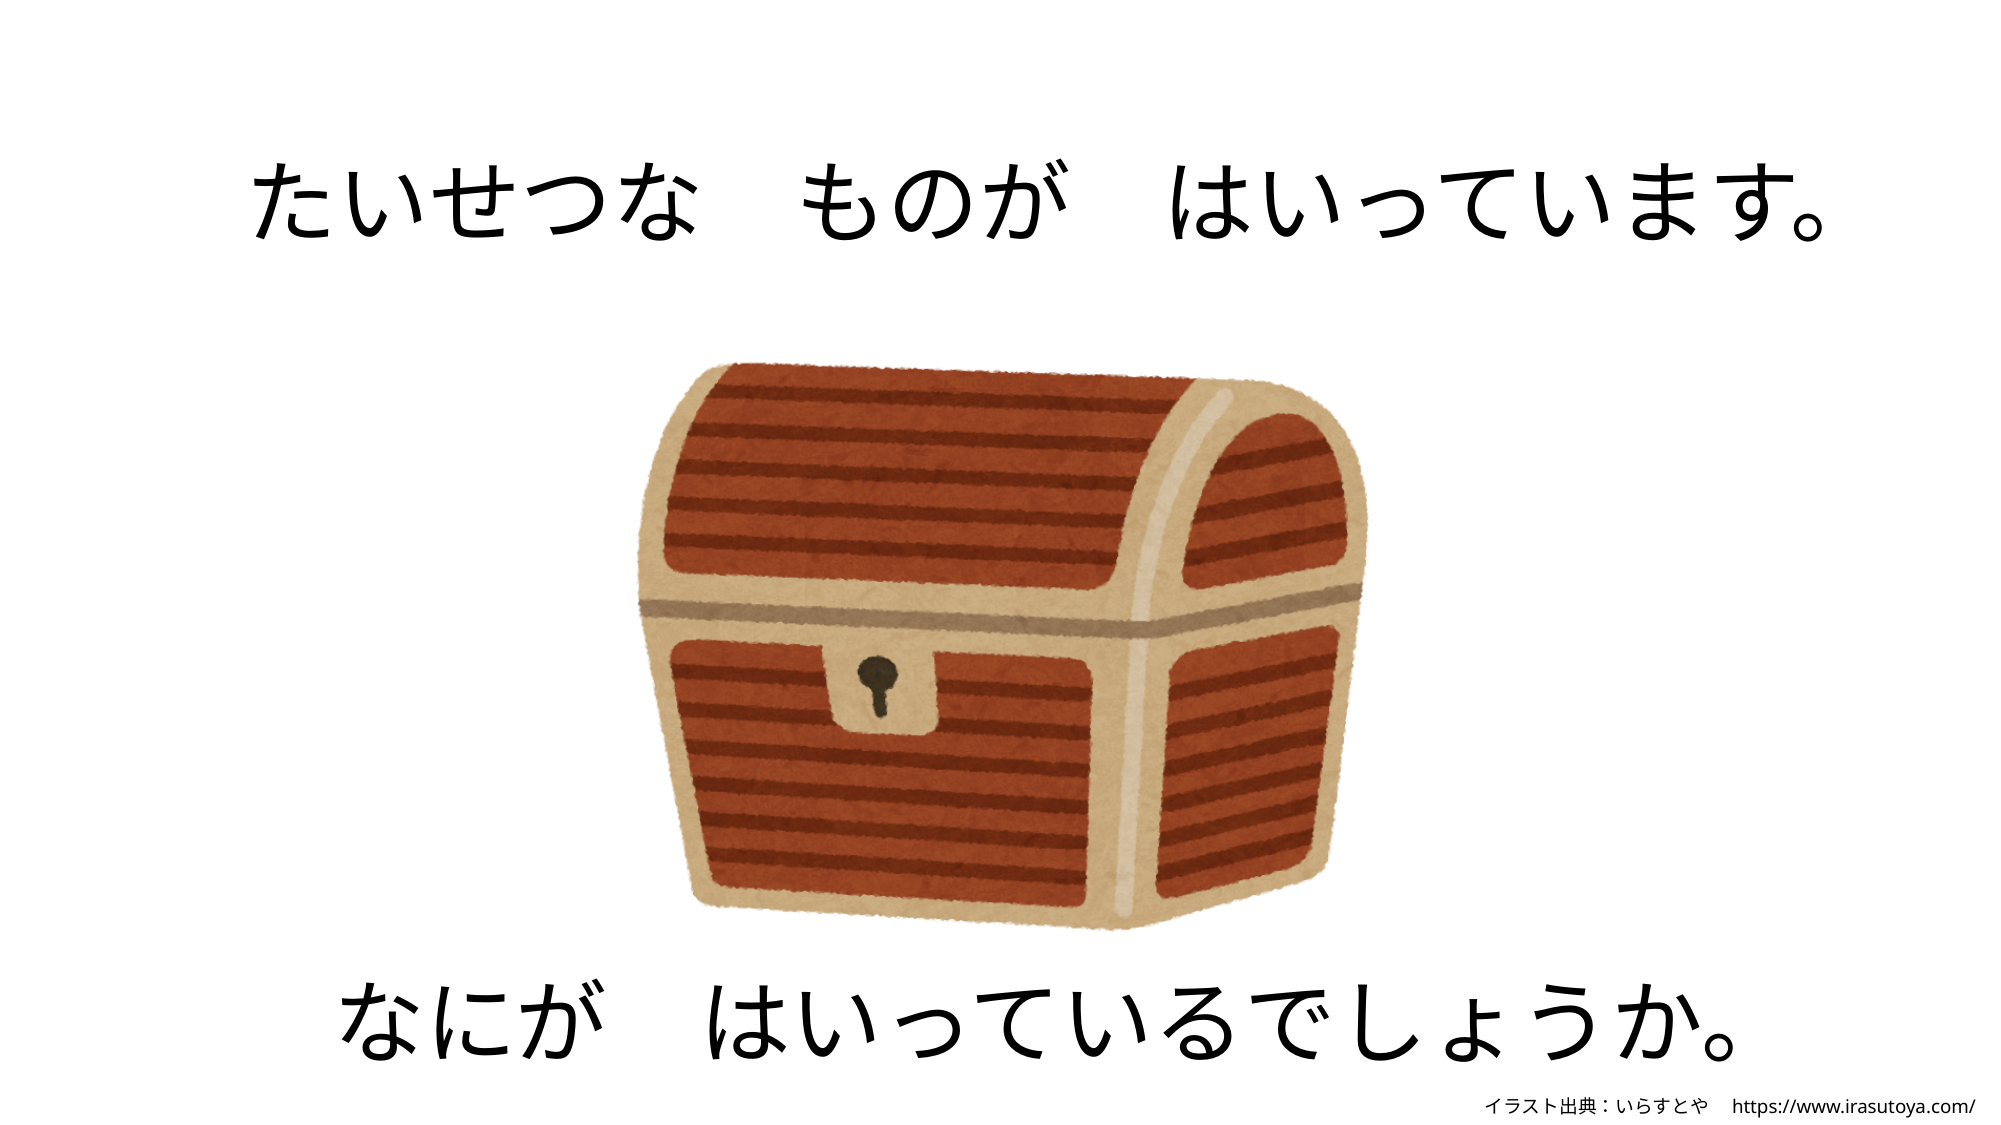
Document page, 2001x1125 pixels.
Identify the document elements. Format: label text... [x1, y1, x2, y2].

picture [612, 247, 1388, 1022]
text_box イラスト出典：いらすとや https://www.irasutoya.com/ [1469, 1087, 2000, 1125]
text_box たいせつな ものが はいっています。 [231, 137, 1940, 262]
text_box なにが はいっているでしょうか。 [319, 957, 1852, 1083]
